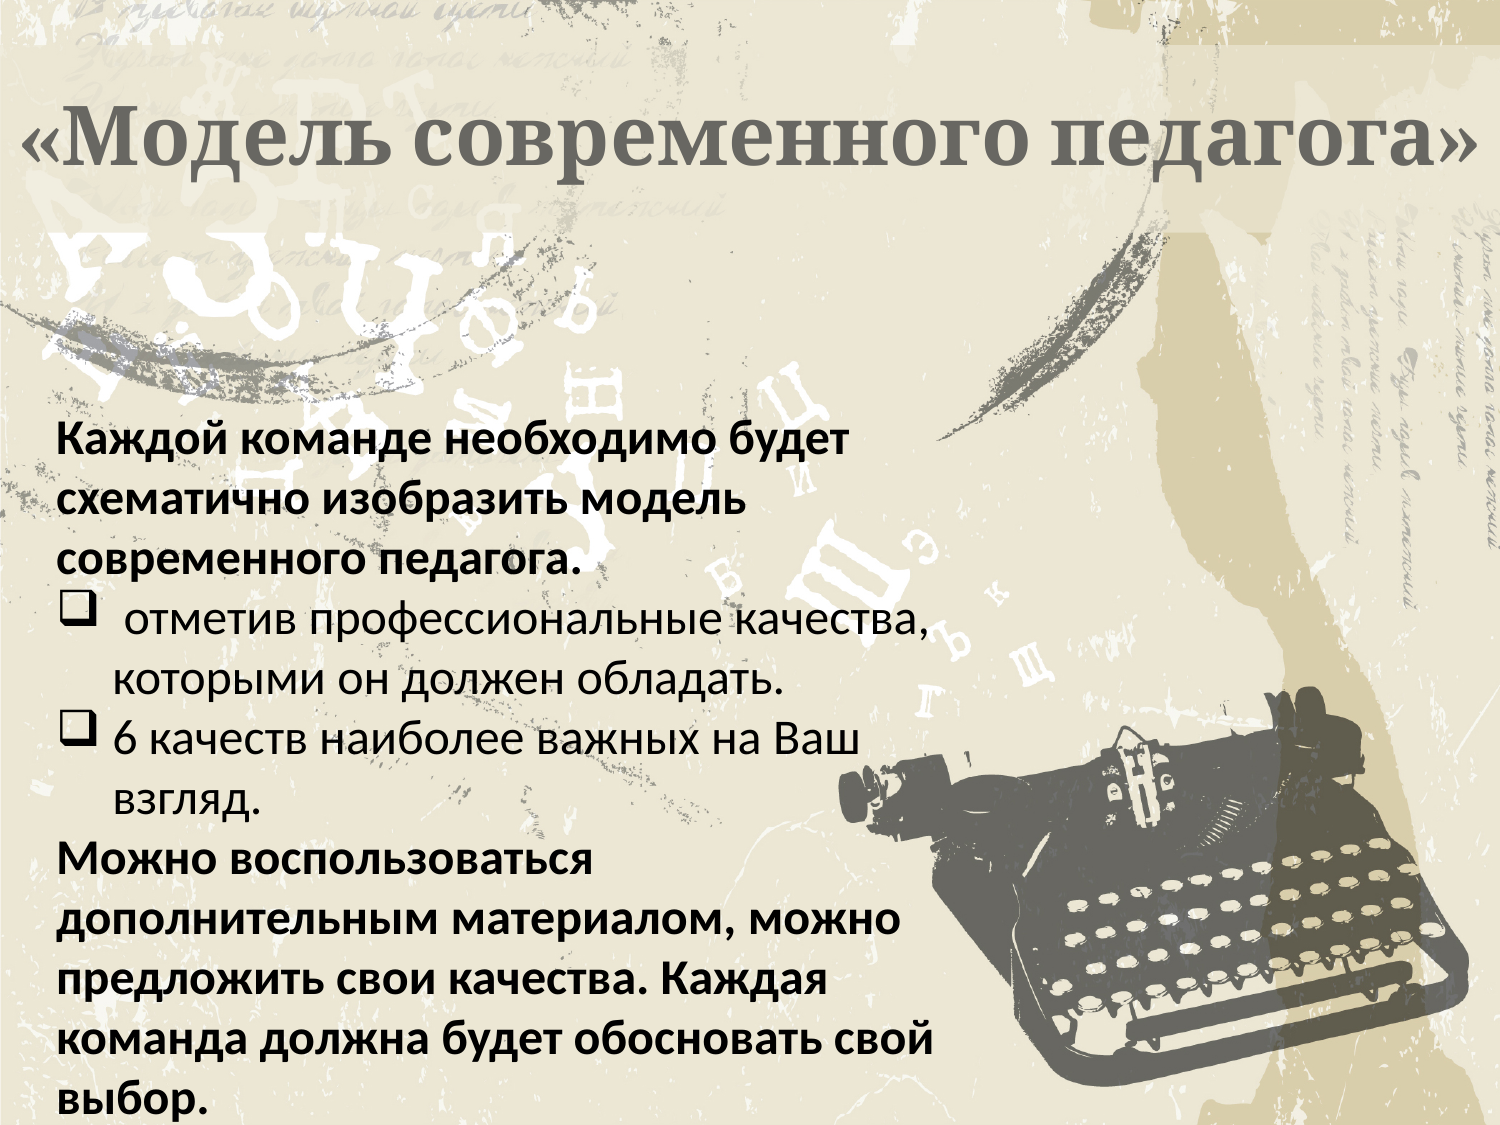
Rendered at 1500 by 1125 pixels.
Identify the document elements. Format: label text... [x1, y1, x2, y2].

picture [0, 233, 1500, 1125]
picture [0, 0, 1500, 45]
title «Модель современного педагога» [0, 45, 1500, 233]
text_box Каждой команде необходимо будет схематично изобразить модель современного педагога. отметив профессиональные качества, которыми он должен обладать. 6 качеств наиболее важных на Ваш взгляд. Можно воспользоваться дополнительным материалом, можно предложить свои качества. Каждая команда должна будет обосновать свой выбор. [41, 397, 987, 1125]
